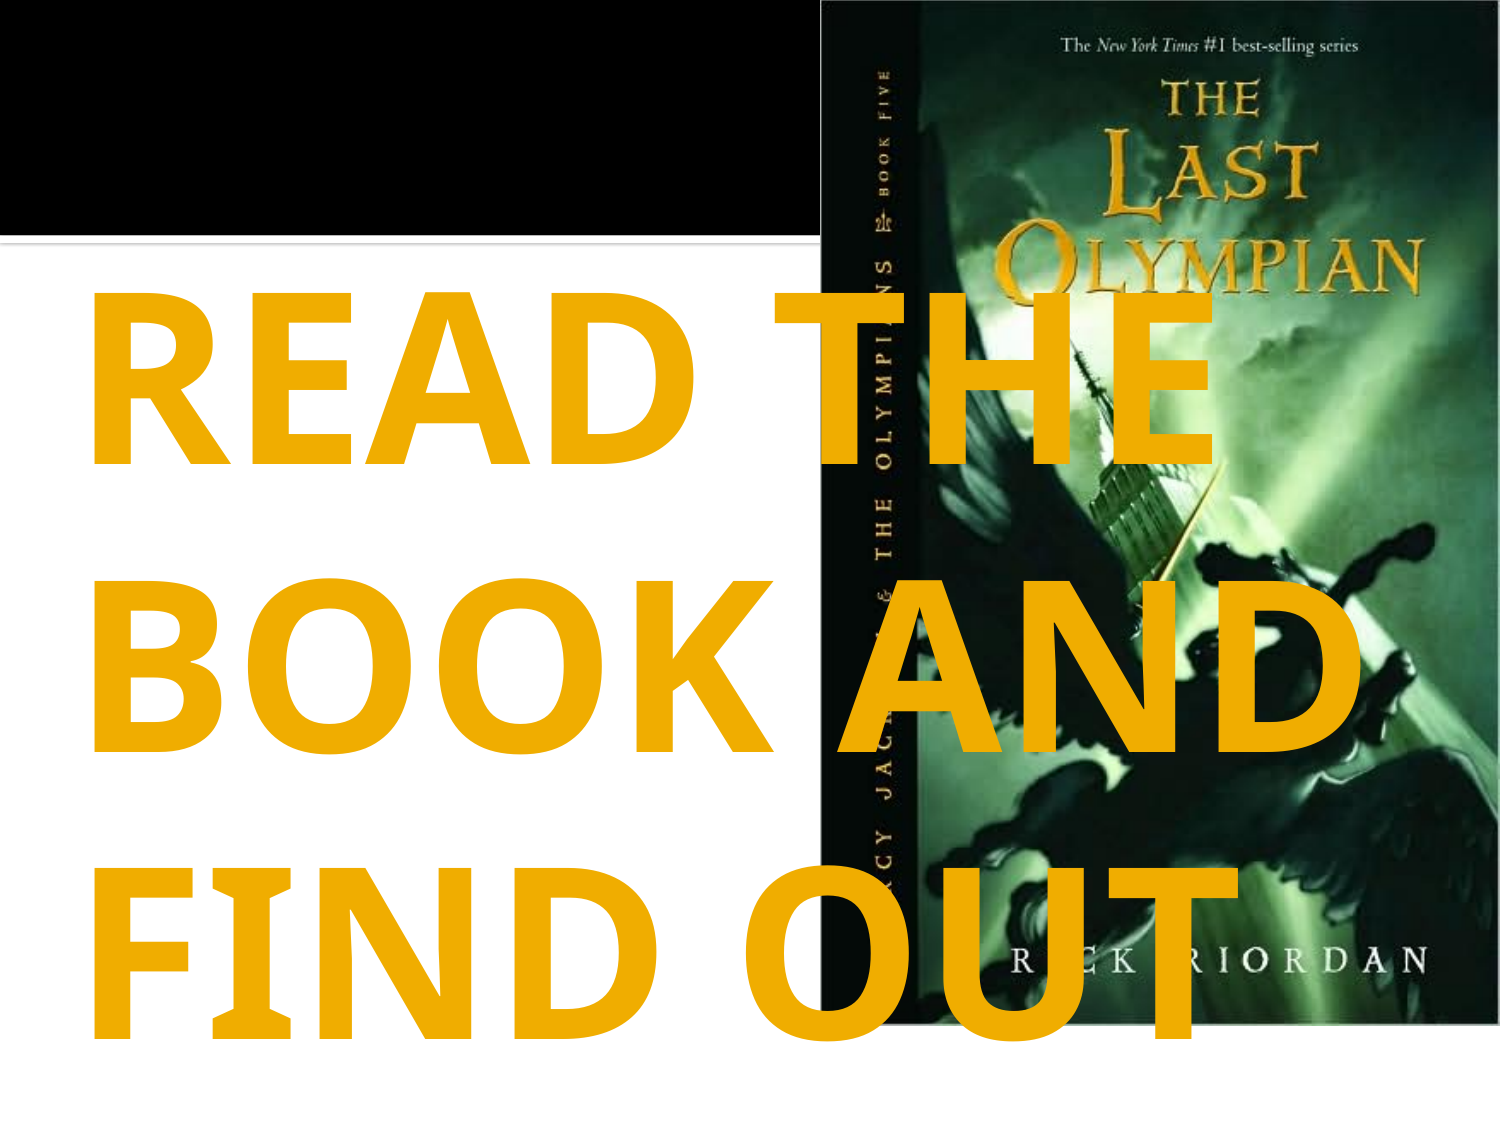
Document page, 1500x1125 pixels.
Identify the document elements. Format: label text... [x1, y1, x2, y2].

title READ THE BOOK AND FIND OUT [58, 152, 1409, 1125]
picture [820, 0, 1500, 1026]
